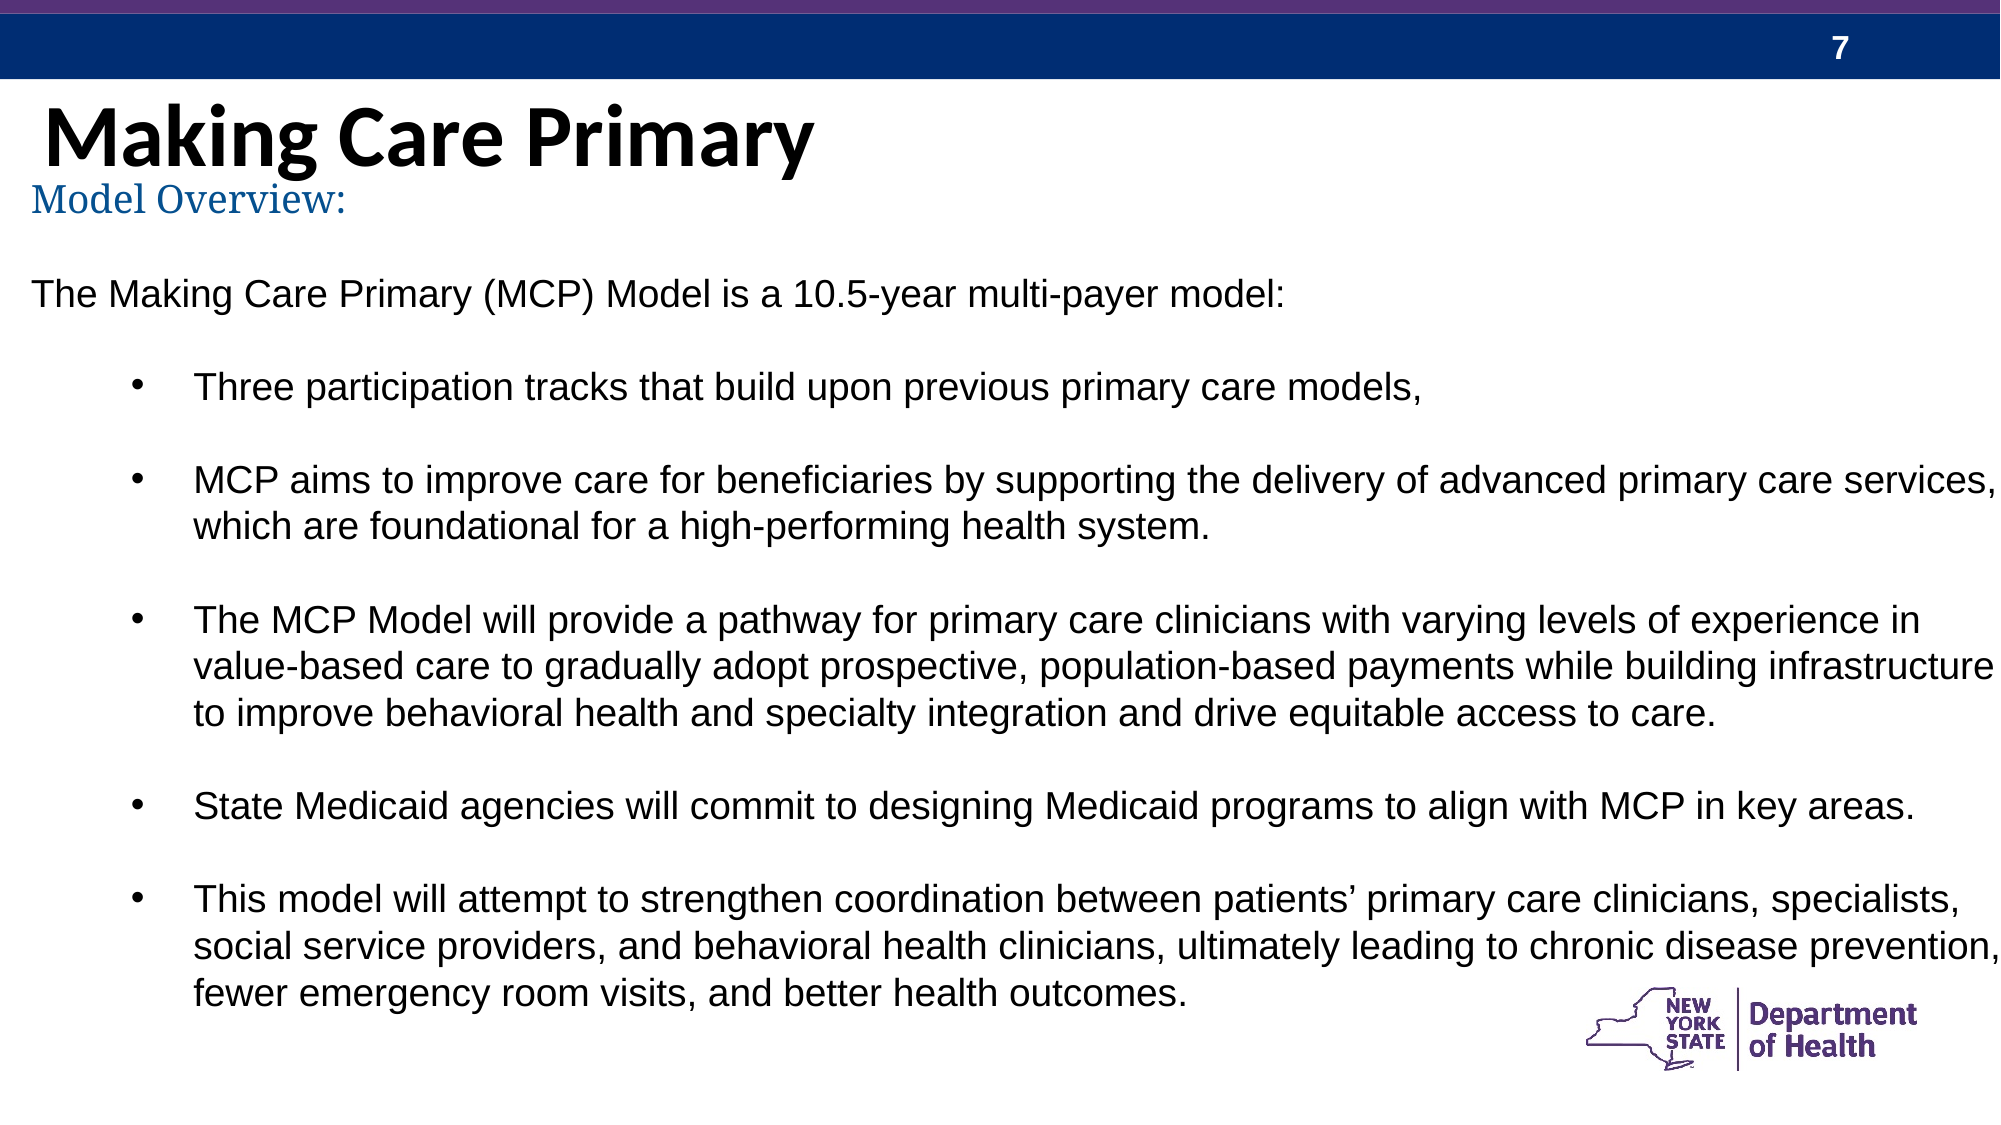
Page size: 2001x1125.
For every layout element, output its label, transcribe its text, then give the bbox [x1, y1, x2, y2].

text_box Making Care Primary [28, 70, 1176, 192]
text_box Model Overview: The Making Care Primary (MCP) Model is a 10.5-year multi-payer model: Three participation tracks that build upon previous primary care models, MCP aims to improve care for beneficiaries by supporting the delivery of advanced primary care services, which are foundational for a high-performing health system. The MCP Model will provide a pathway for primary care clinicians with varying levels of experience in value-based care to gradually adopt prospective, population-based payments while building infrastructure to improve behavioral health and specialty integration and drive equitable access to care. State Medicaid agencies will commit to designing Medicaid programs to align with MCP in key areas. This model will attempt to strengthen coordination between patients’ primary care clinicians, specialists, social service providers, and behavioral health clinicians, ultimately leading to chronic disease prevention, fewer emergency room visits, and better health outcomes. [16, 167, 2000, 1022]
picture [1586, 1022, 1917, 1071]
